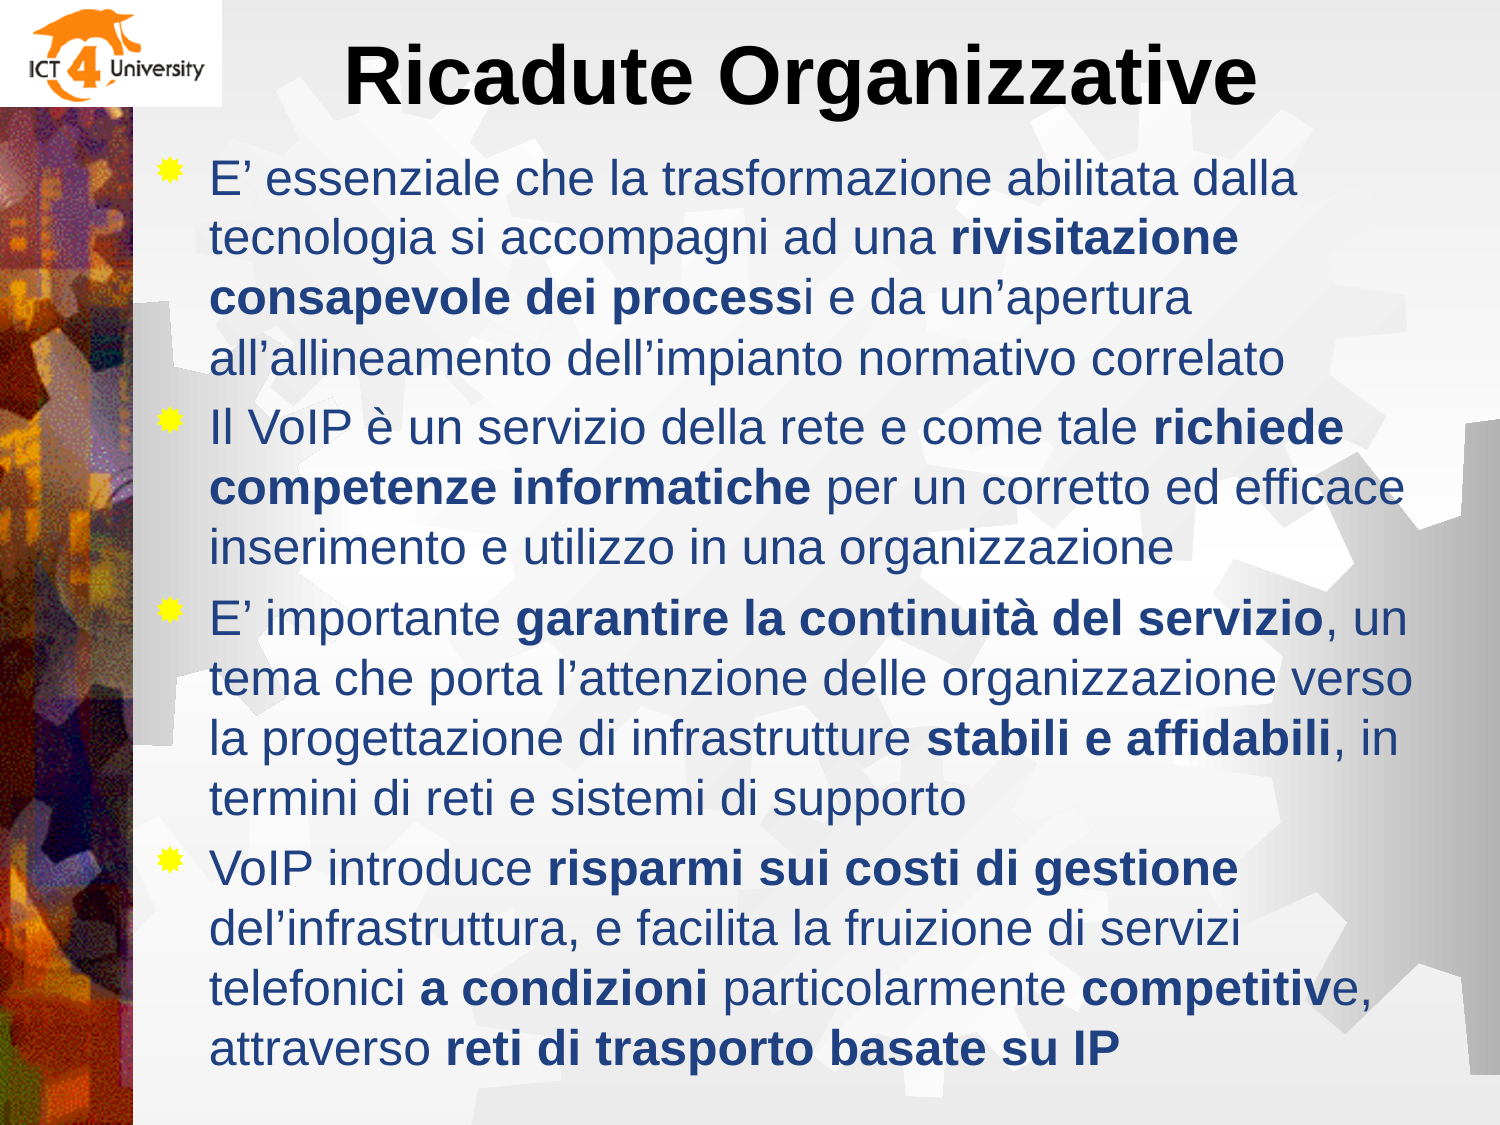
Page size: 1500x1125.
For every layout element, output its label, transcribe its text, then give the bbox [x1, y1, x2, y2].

picture [0, 0, 163, 1125]
list E’ essenziale che la trasformazione abilitata dalla tecnologia si accompagni ad una rivisitazione consapevole dei processi e da un’apertura all’allineamento dell’impianto normativo correlato Il VoIP è un servizio della rete e come tale richiede competenze informatiche per un corretto ed efficace inserimento e utilizzo in una organizzazione E’ importante garantire la continuità del servizio, un tema che porta l’attenzione delle organizzazione verso la progettazione di infrastrutture stabili e affidabili, in termini di reti e sistemi di supporto VoIP introduce risparmi sui costi di gestione del’infrastruttura, e facilita la fruizione di servizi telefonici a condizioni particolarmente competitive, attraverso reti di trasporto basate su IP [137, 137, 1462, 1026]
title Ricadute Organizzative [163, 0, 1440, 130]
